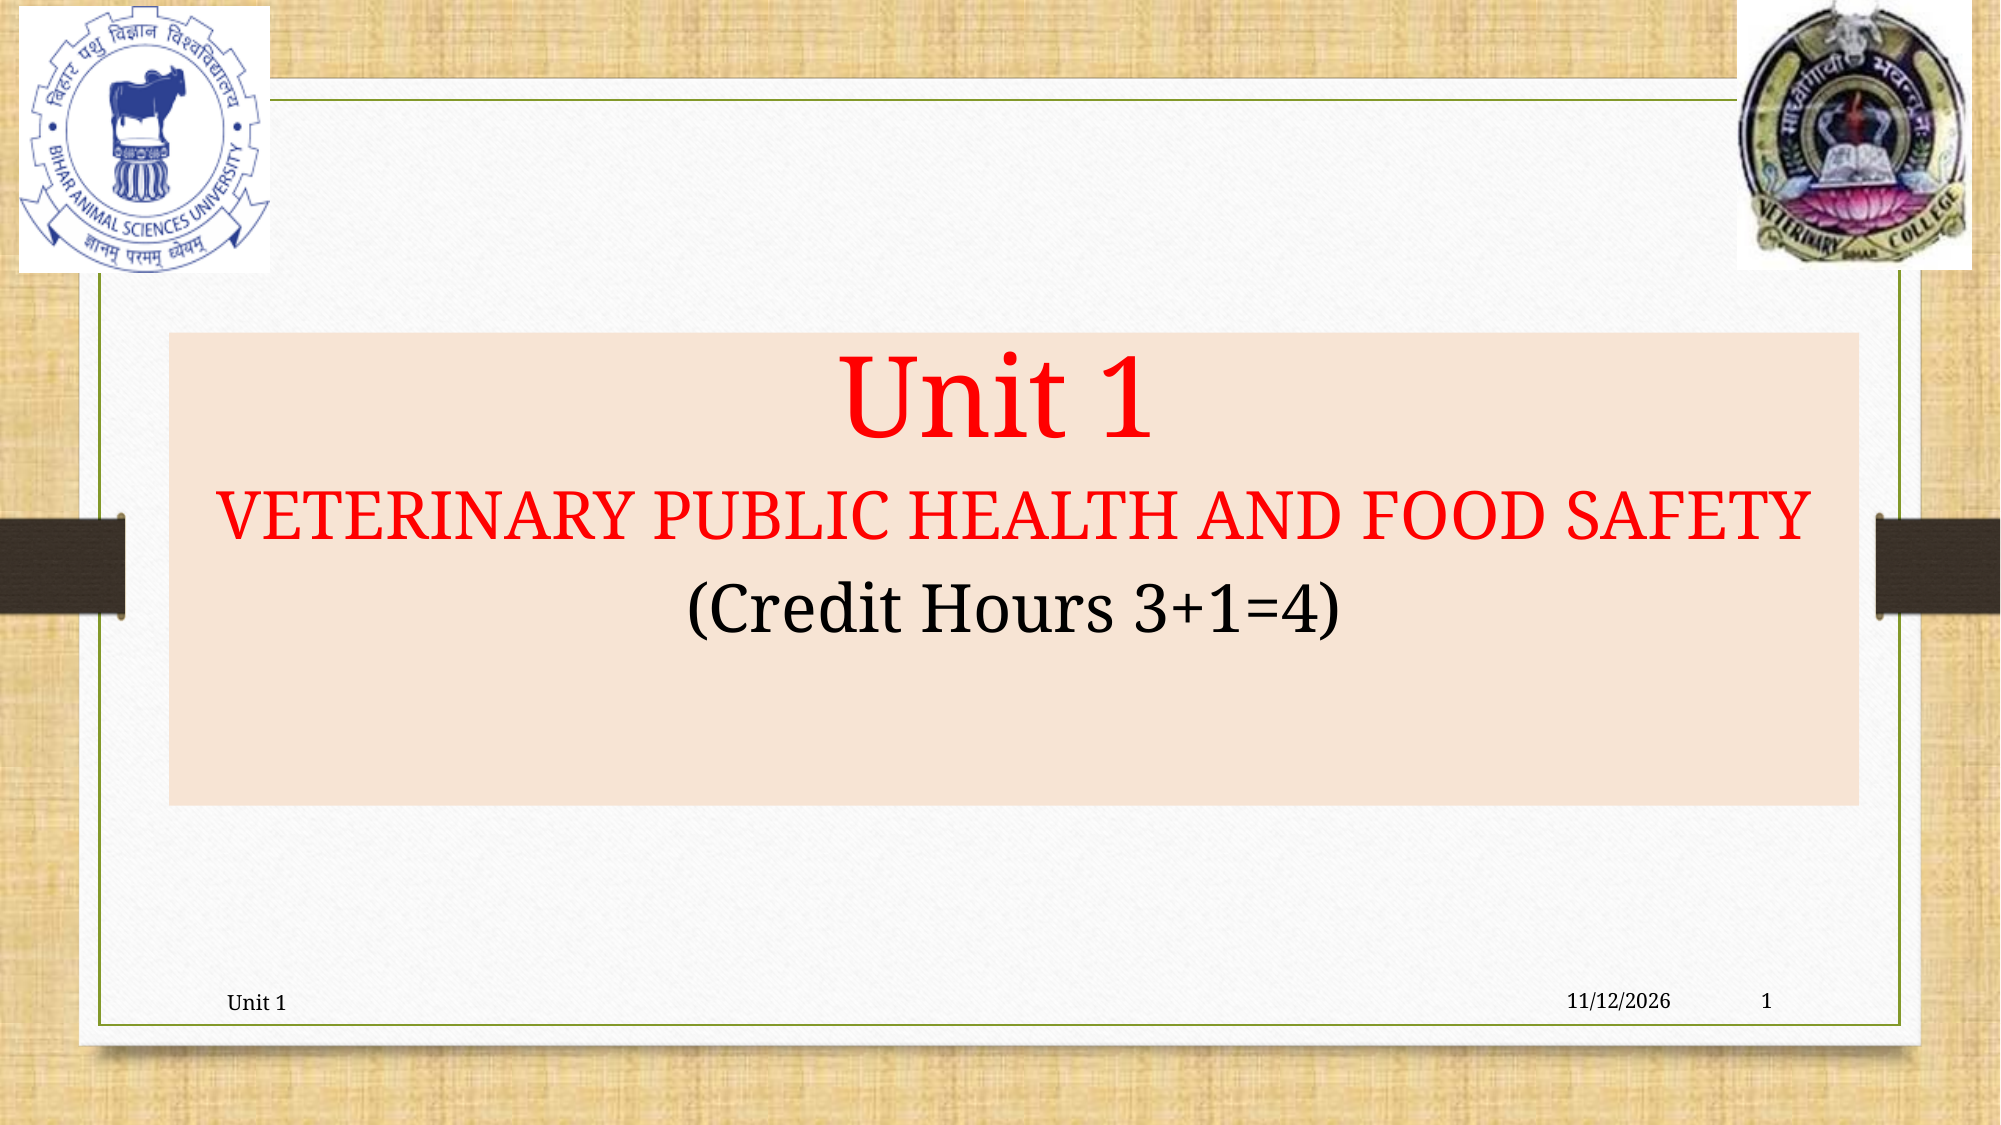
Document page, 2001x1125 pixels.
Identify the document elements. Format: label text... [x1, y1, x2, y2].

text_box Unit 1 VETERINARY PUBLIC HEALTH AND FOOD SAFETY (Credit Hours 3+1=4) [169, 332, 1860, 806]
slide_number 1 [1698, 979, 1788, 1025]
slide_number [1423, 979, 1686, 1025]
picture [0, 0, 2001, 1125]
footer Unit 1 [212, 979, 1411, 1025]
